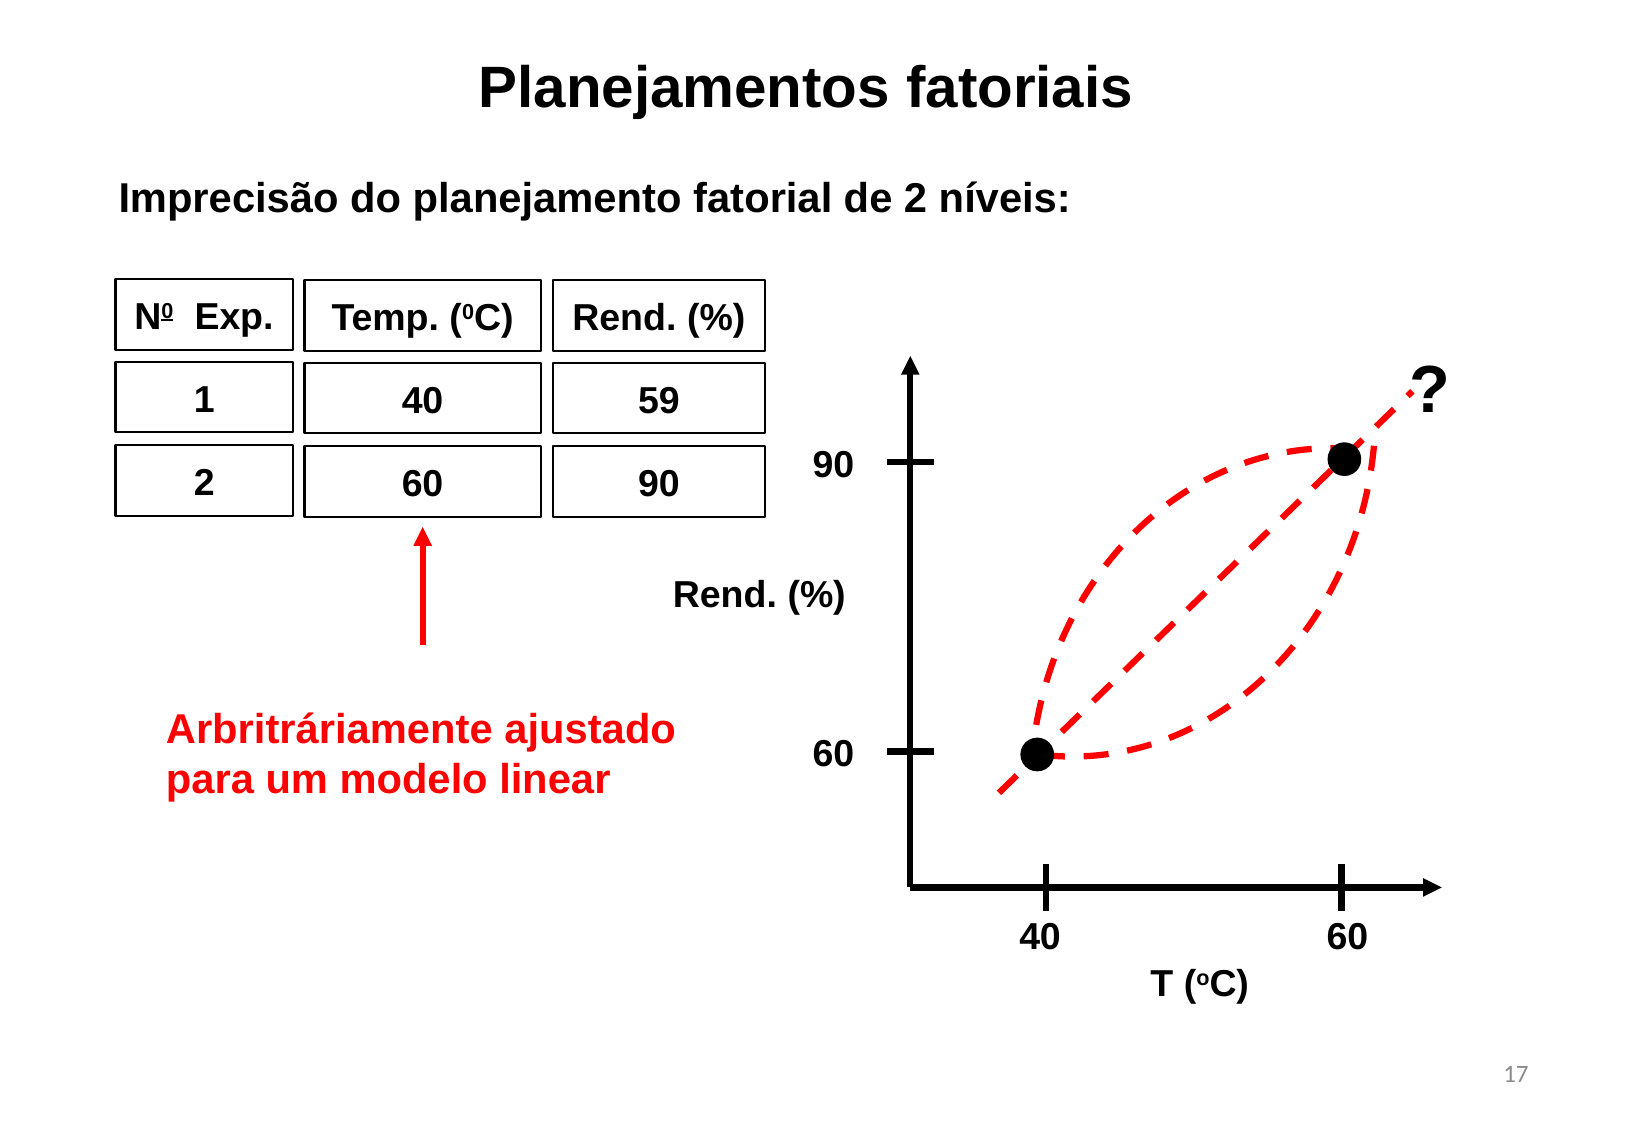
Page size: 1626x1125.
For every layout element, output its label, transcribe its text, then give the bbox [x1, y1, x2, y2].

text_box Planejamentos fatoriais [463, 42, 1161, 126]
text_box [789, 89, 1616, 1116]
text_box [646, 343, 1472, 1018]
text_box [150, 526, 683, 811]
text_box Imprecisão do planejamento fatorial de 2 níveis: [103, 160, 784, 232]
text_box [115, 278, 766, 518]
